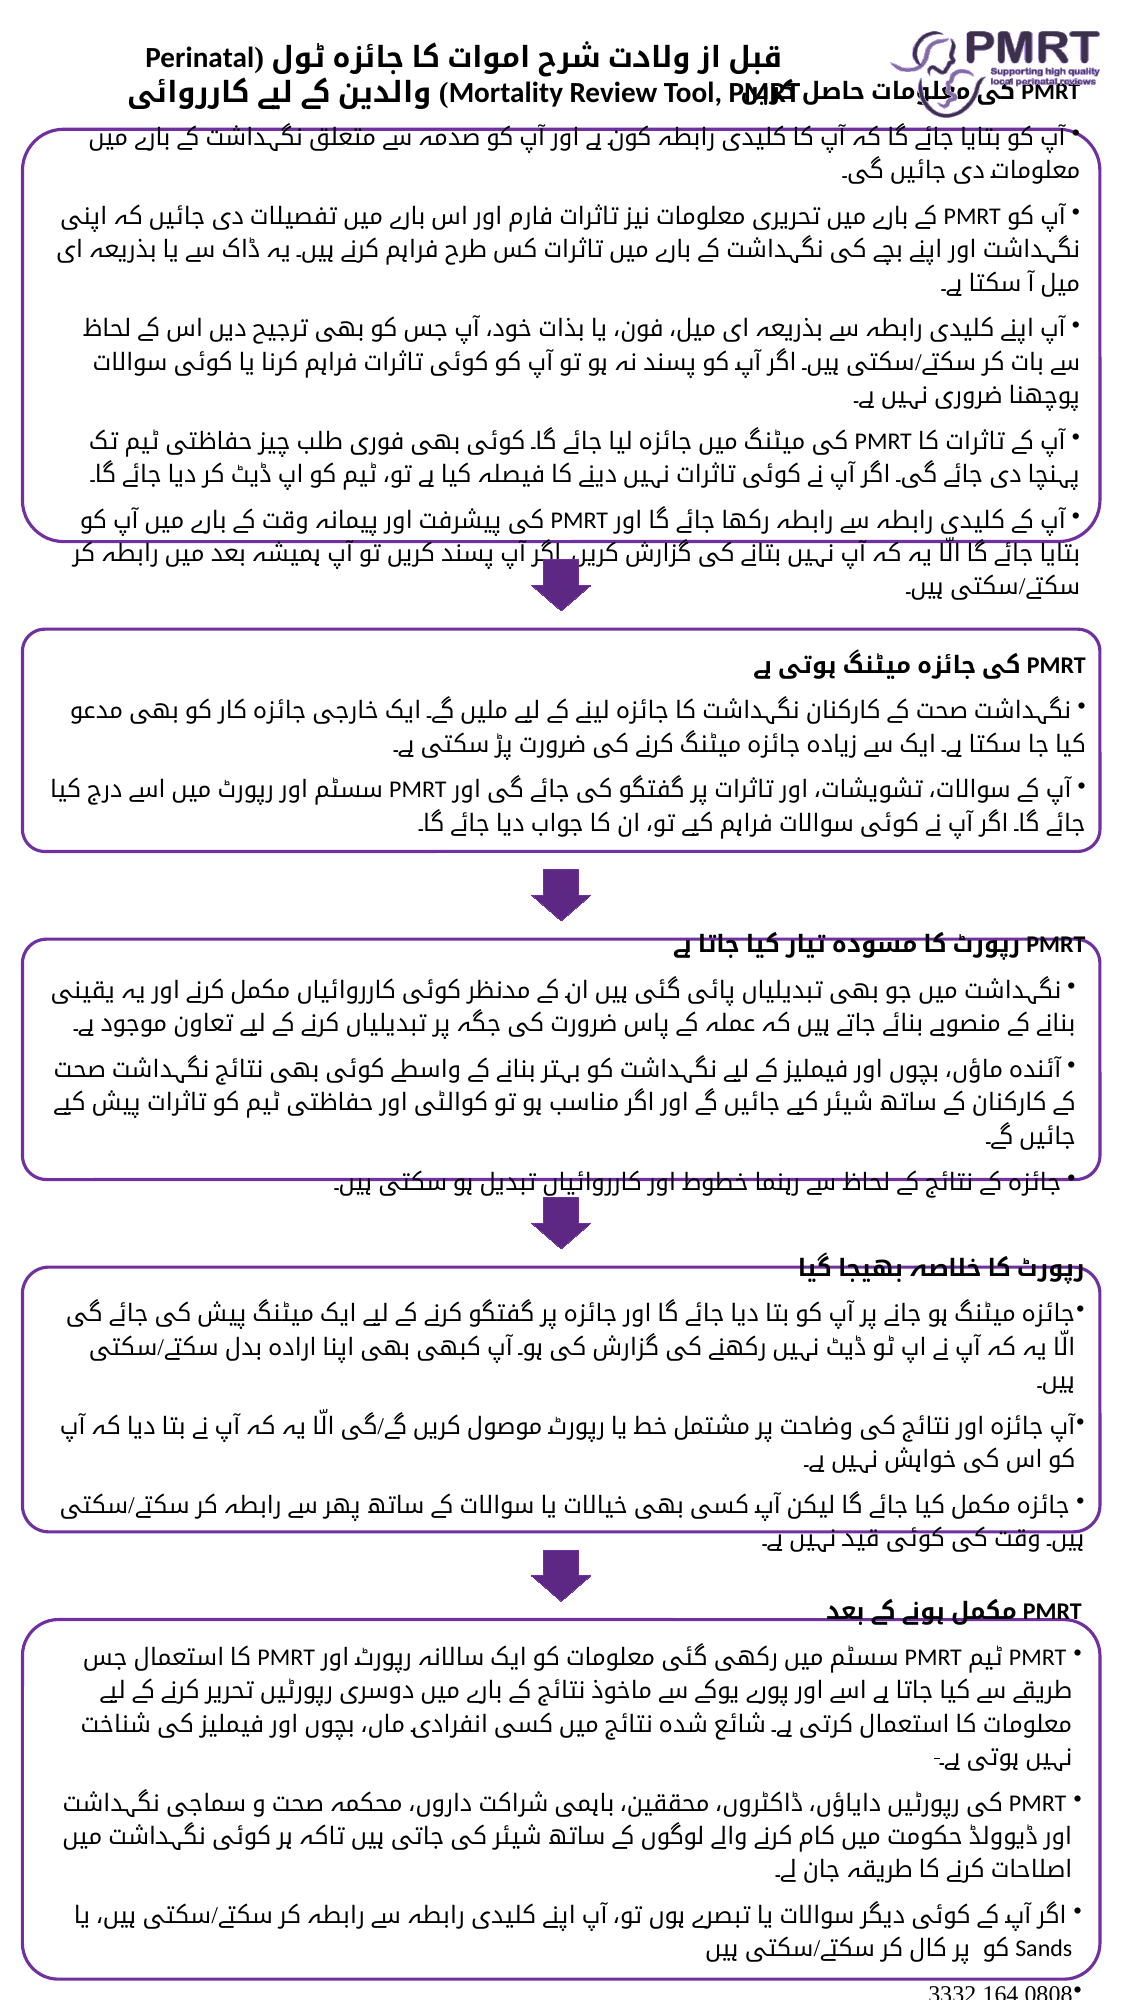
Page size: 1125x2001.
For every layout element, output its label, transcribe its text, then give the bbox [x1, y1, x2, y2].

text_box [22, 128, 1100, 1981]
picture [889, 31, 1100, 118]
text_box قبل از ولادت شرح اموات کا جائزہ ٹول (Perinatal Mortality Review Tool, PMRT) والدین کے لیے کارروائی [89, 31, 838, 116]
